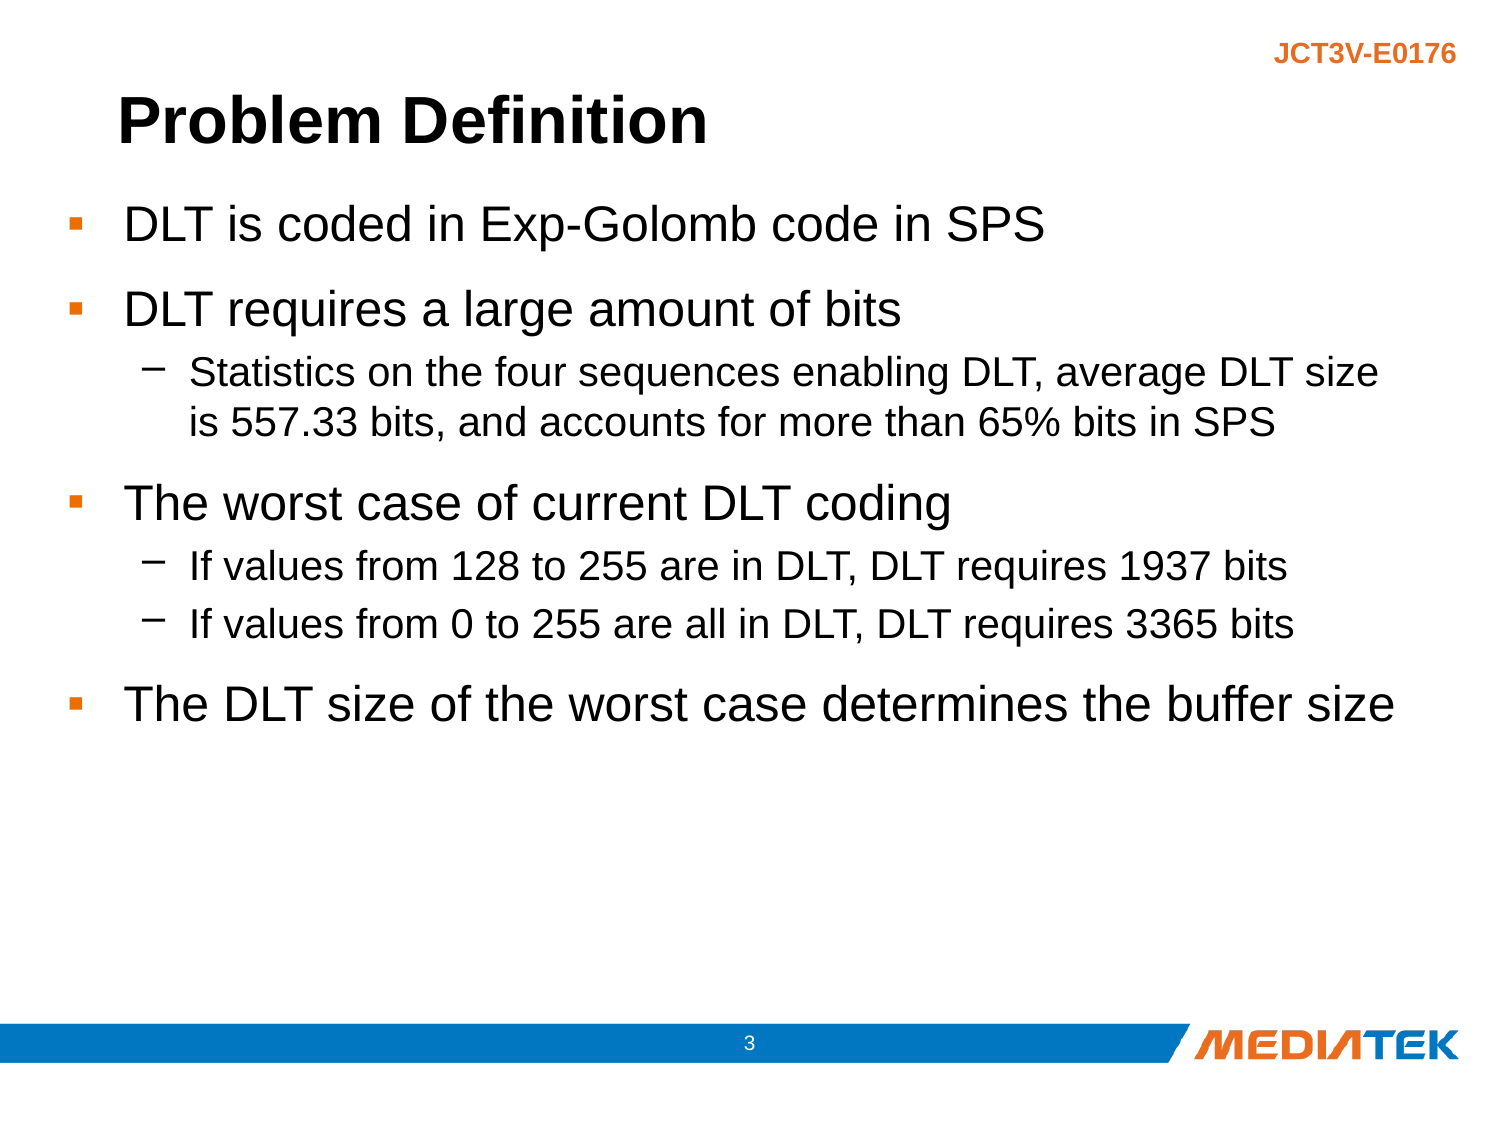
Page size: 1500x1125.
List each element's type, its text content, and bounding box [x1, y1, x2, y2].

picture [789, 1023, 1459, 1063]
picture [0, 1023, 711, 1063]
list DLT is coded in Exp-Golomb code in SPS DLT requires a large amount of bits Statistics on the four sequences enabling DLT, average DLT size is 557.33 bits, and accounts for more than 65% bits in SPS The worst case of current DLT coding If values from 128 to 255 are in DLT, DLT requires 1937 bits If values from 0 to 255 are all in DLT, DLT requires 3365 bits The DLT size of the worst case determines the buffer size [51, 184, 1424, 998]
title Problem Definition [101, 62, 1425, 172]
slide_number 2 [711, 1022, 789, 1090]
